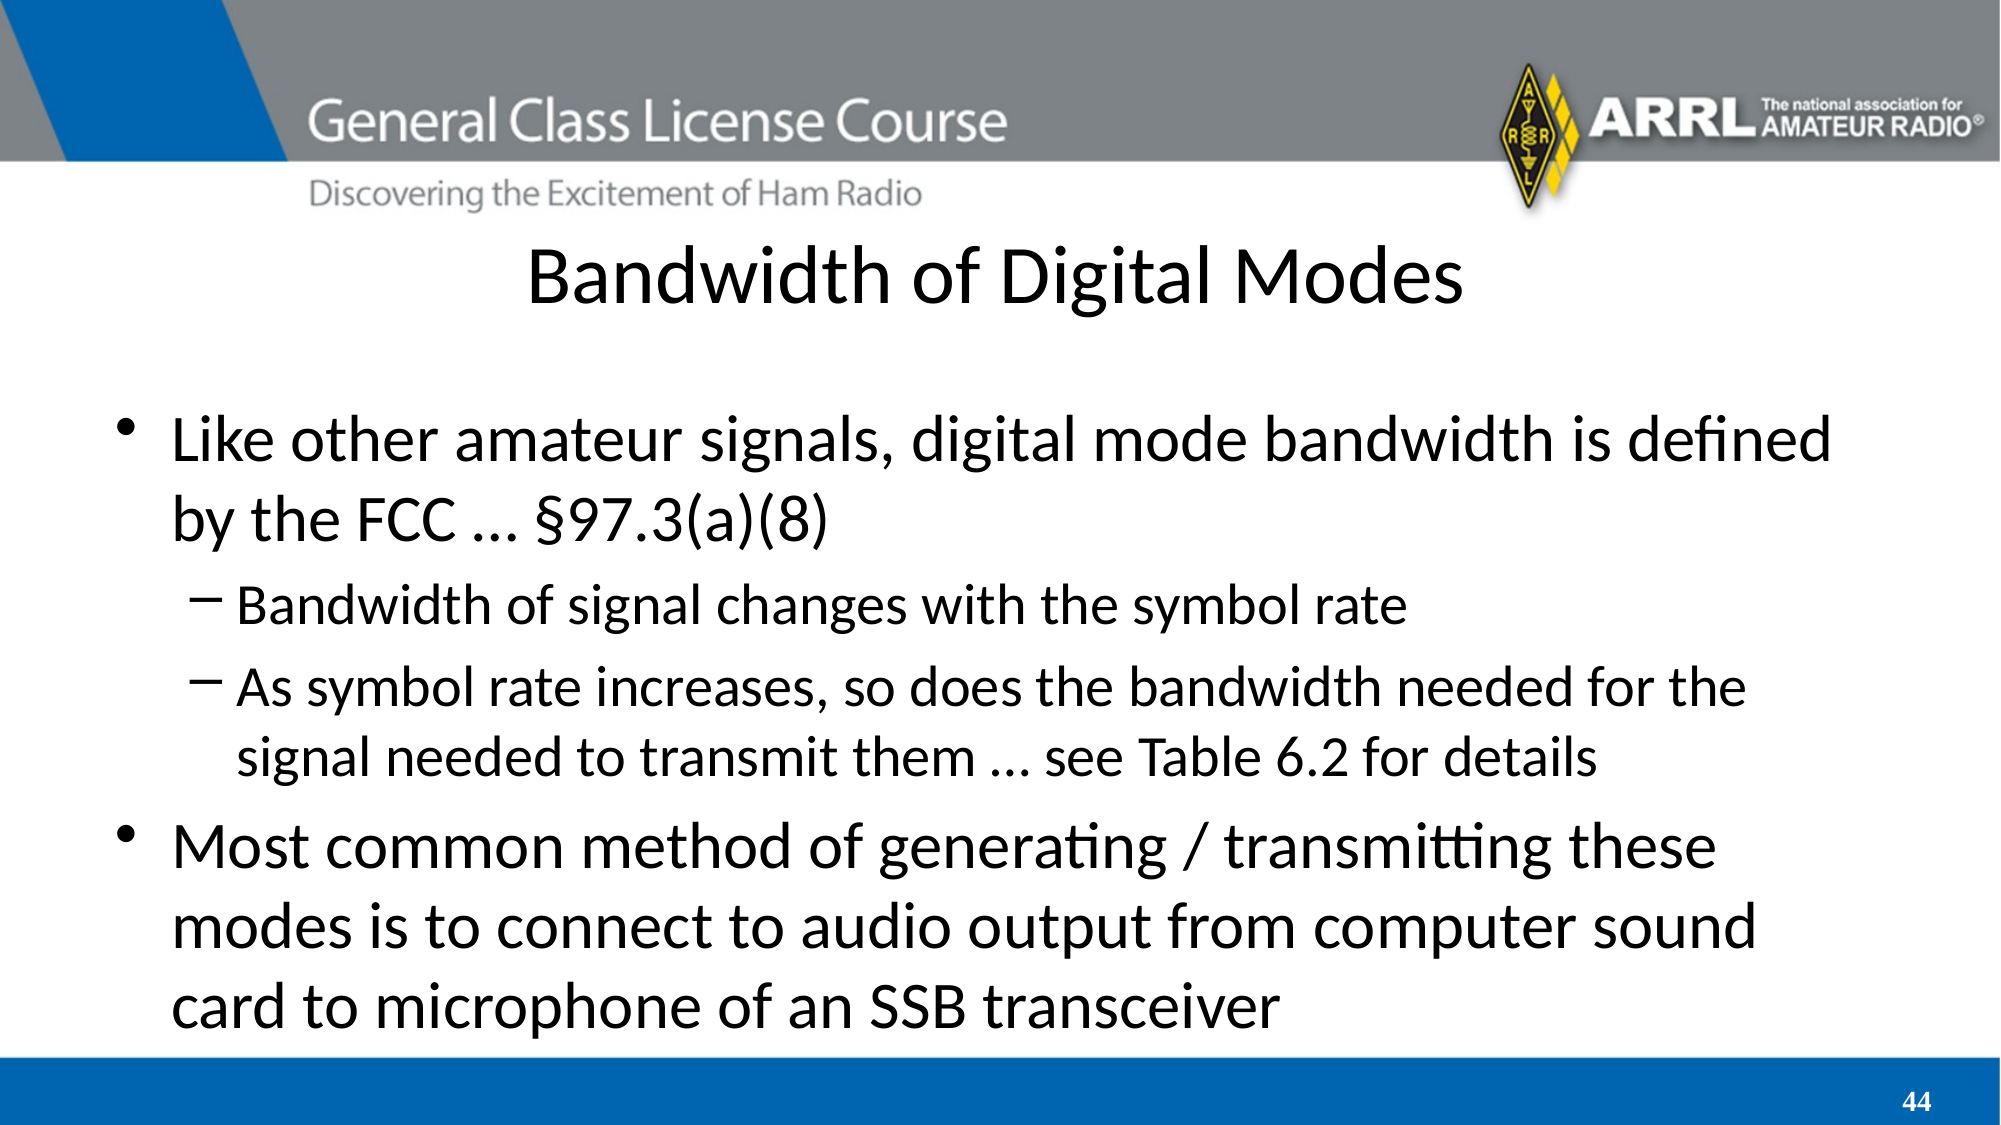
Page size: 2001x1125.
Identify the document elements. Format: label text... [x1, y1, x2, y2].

title Bandwidth of Digital Modes [96, 212, 1897, 356]
list Like other amateur signals, digital mode bandwidth is defined by the FCC … §97.3(a)(8) Bandwidth of signal changes with the symbol rate As symbol rate increases, so does the bandwidth needed for the signal needed to transmit them … see Table 6.2 for details Most common method of generating / transmitting these modes is to connect to audio output from computer sound card to microphone of an SSB transceiver [99, 387, 1900, 1075]
picture [0, 0, 2001, 1125]
